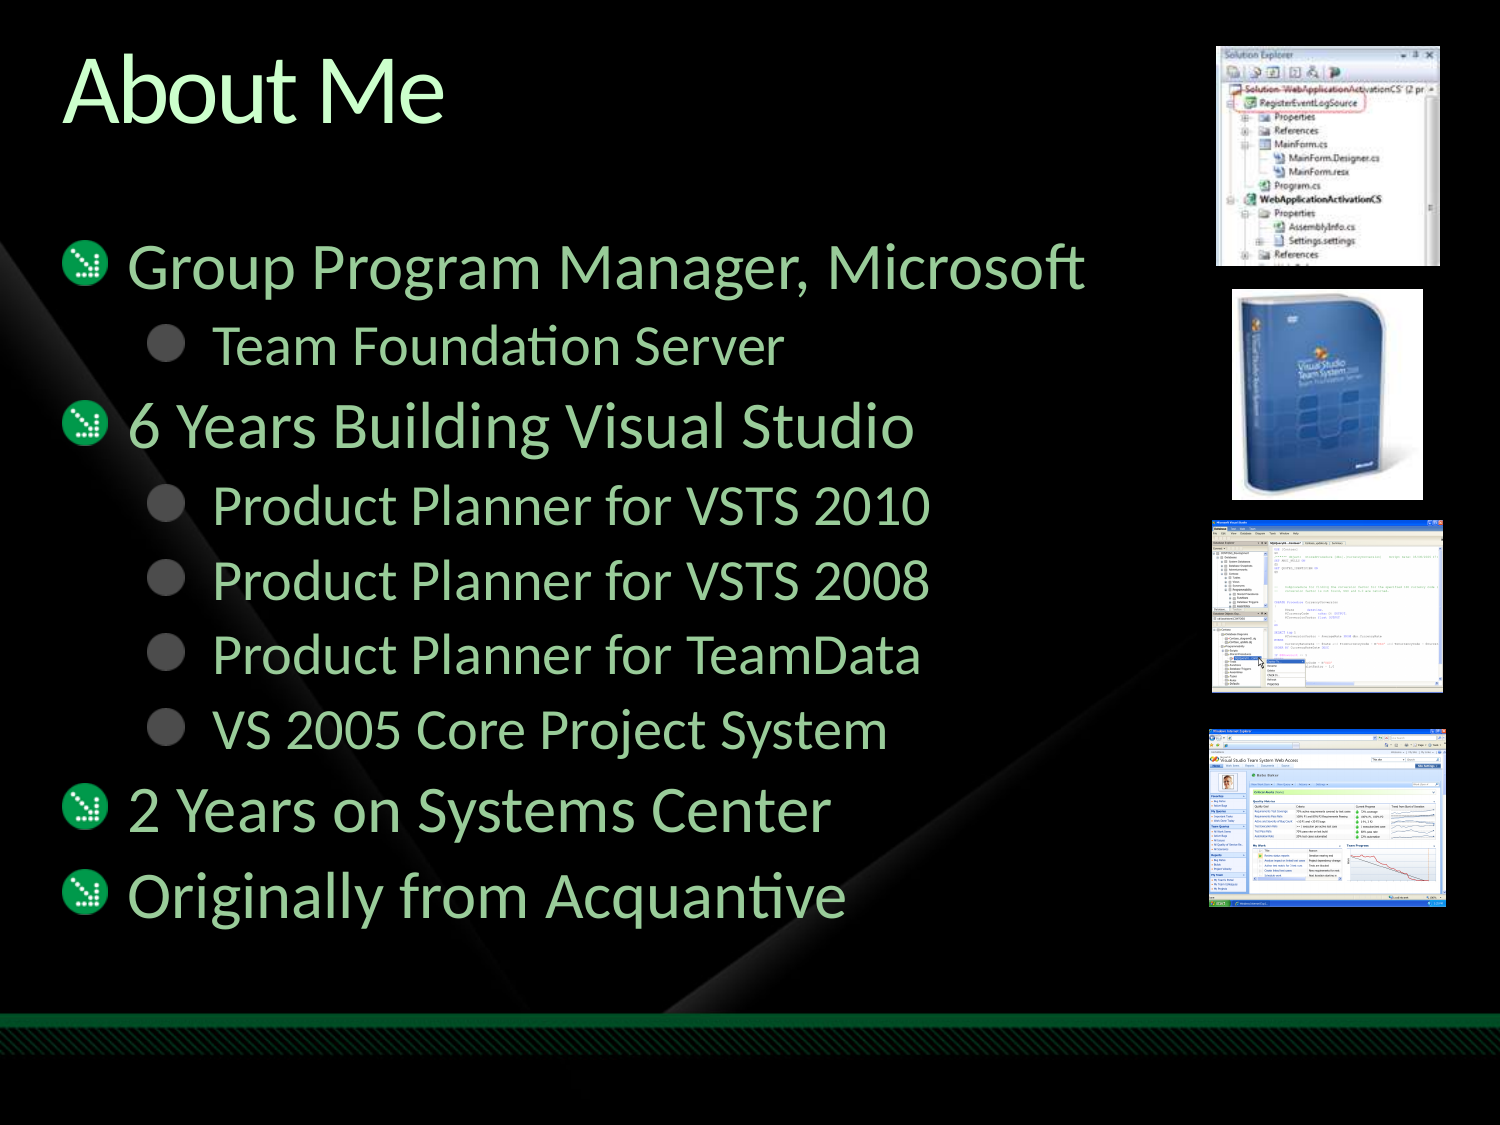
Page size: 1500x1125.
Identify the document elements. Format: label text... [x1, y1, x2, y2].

list Group Program Manager, Microsoft Team Foundation Server 6 Years Building Visual Studio Product Planner for VSTS 2010 Product Planner for VSTS 2008 Product Planner for TeamData VS 2005 Core Project System 2 Years on Systems Center Originally from Acquantive [62, 231, 1299, 896]
picture [0, 0, 1500, 1125]
title About Me [62, 37, 1201, 147]
